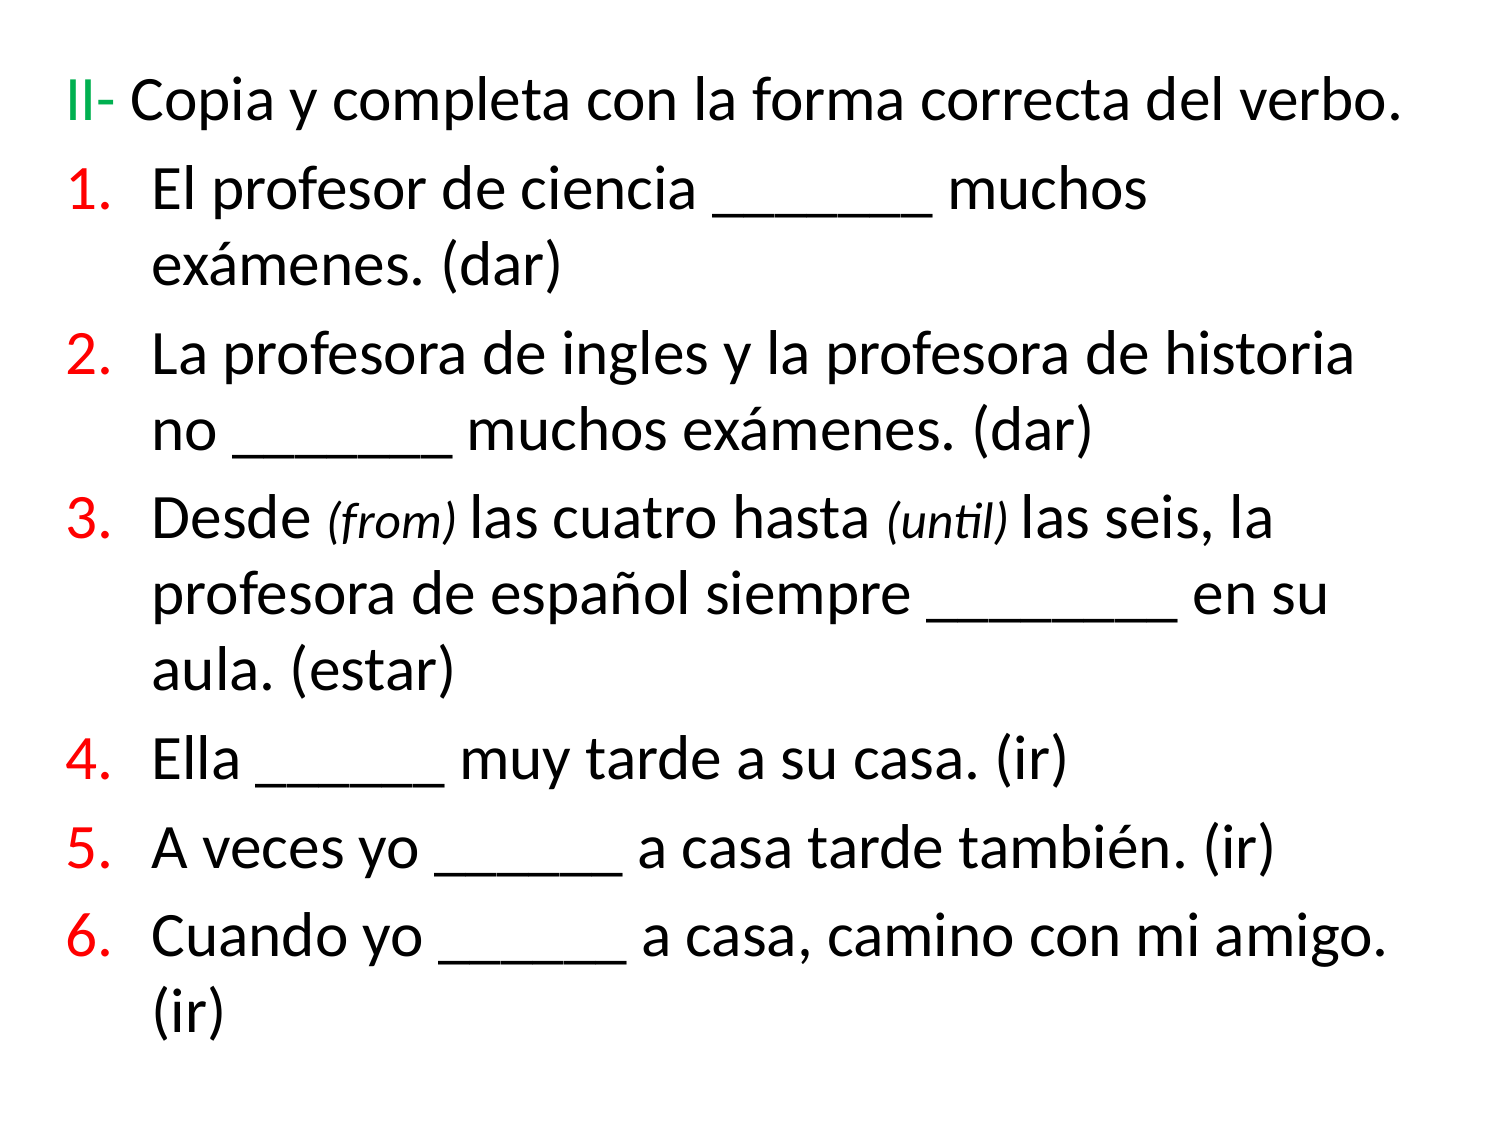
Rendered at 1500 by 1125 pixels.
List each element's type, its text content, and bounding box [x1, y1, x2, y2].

list II- Copia y completa con la forma correcta del verbo. El profesor de ciencia _______ muchos exámenes. (dar) La profesora de ingles y la profesora de historia no _______ muchos exámenes. (dar) Desde (from) las cuatro hasta (until) las seis, la profesora de español siempre ________ en su aula. (estar) Ella ______ muy tarde a su casa. (ir) A veces yo ______ a casa tarde también. (ir) Cuando yo ______ a casa, camino con mi amigo. (ir) [50, 50, 1438, 1088]
